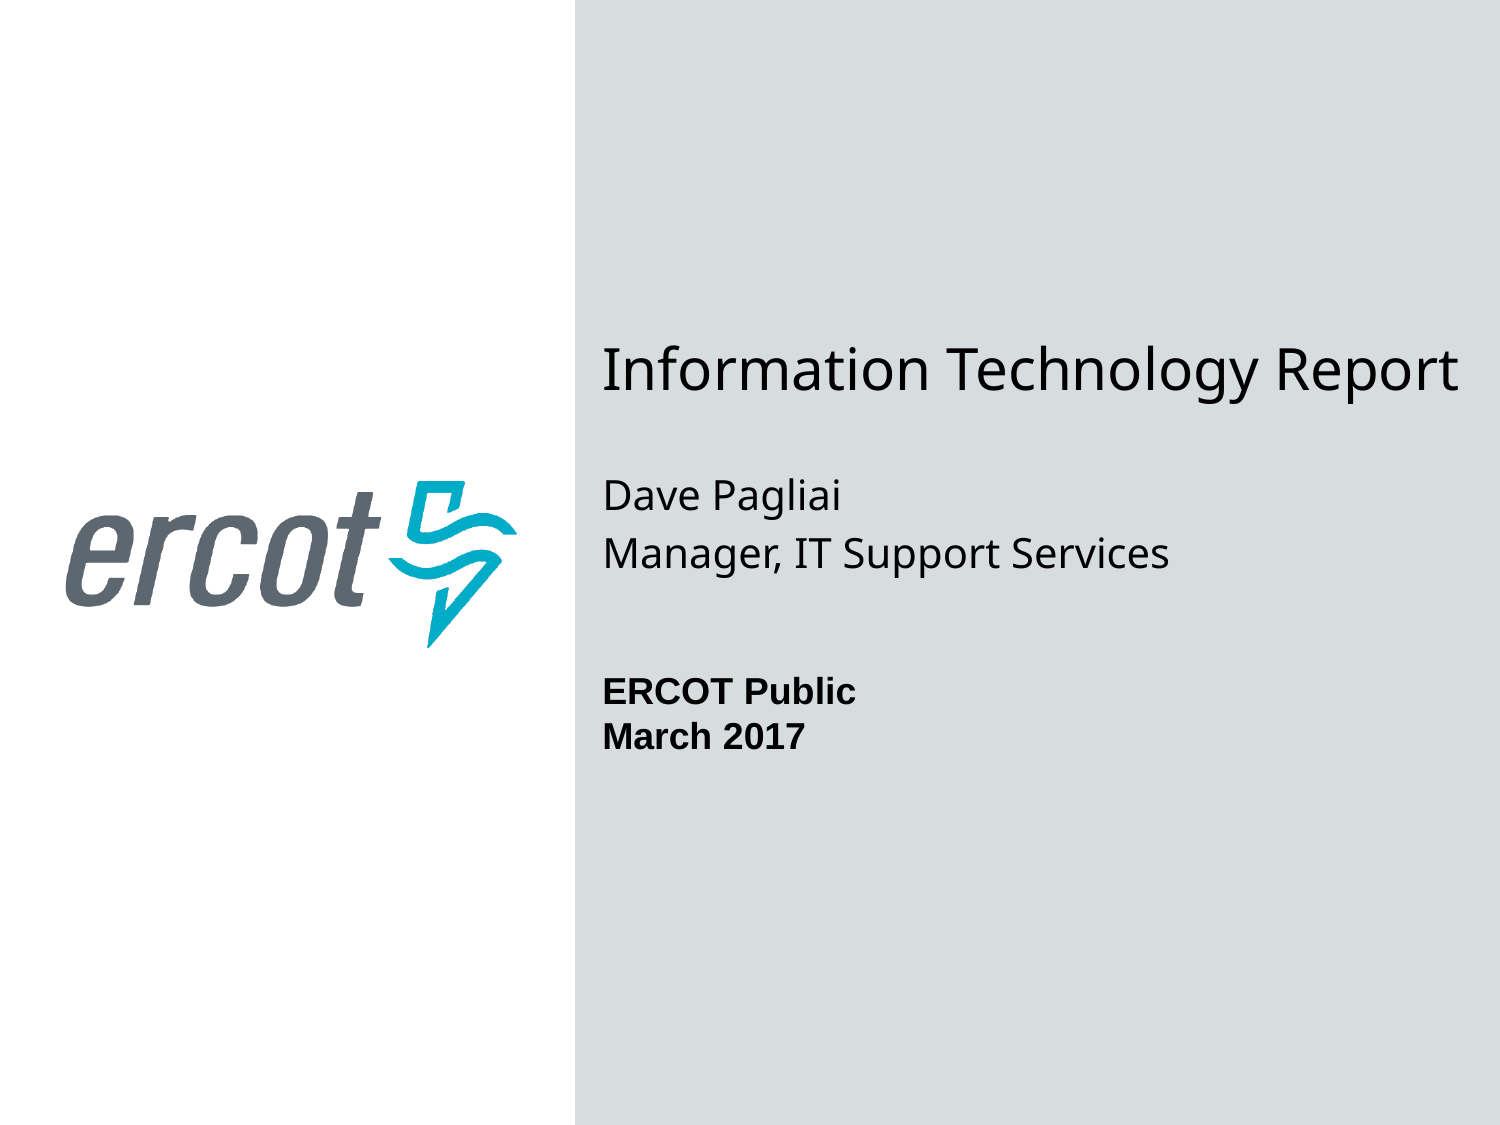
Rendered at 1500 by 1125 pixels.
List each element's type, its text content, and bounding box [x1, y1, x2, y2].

picture [56, 471, 525, 654]
text_box Information Technology Report Dave Pagliai Manager, IT Support Services ERCOT Public March 2017 [587, 324, 1500, 765]
